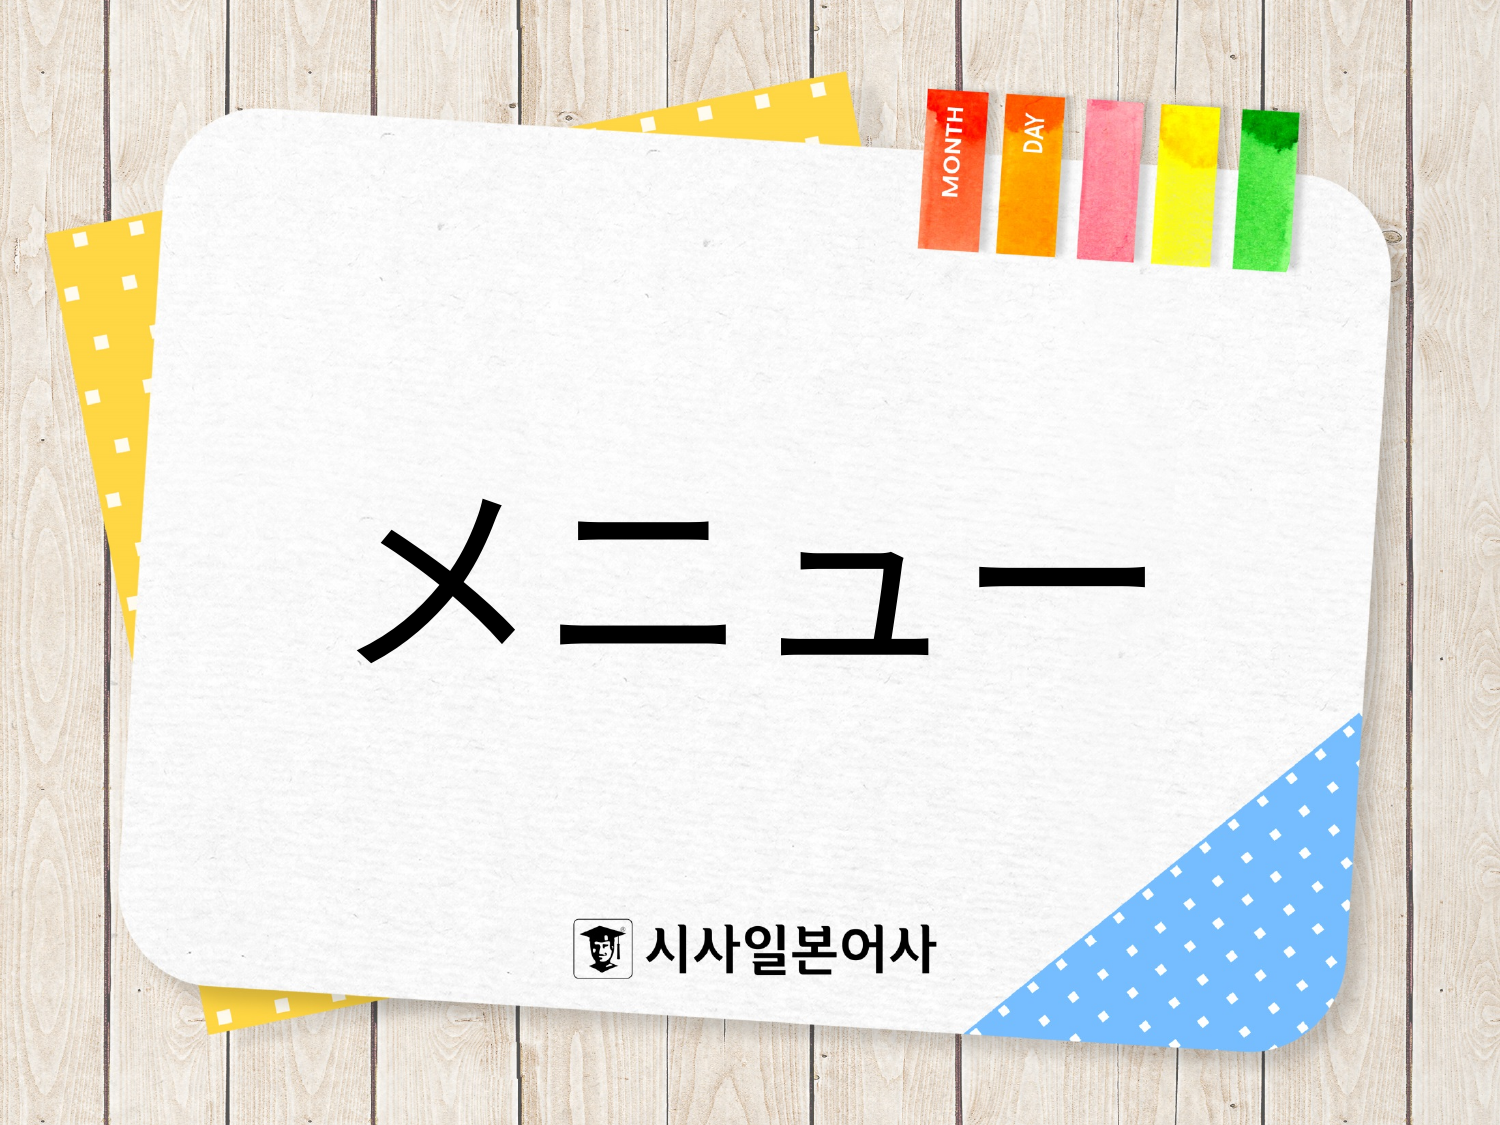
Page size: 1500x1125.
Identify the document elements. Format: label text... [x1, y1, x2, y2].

title メニュー [75, 338, 1425, 811]
picture [0, 0, 1500, 1125]
